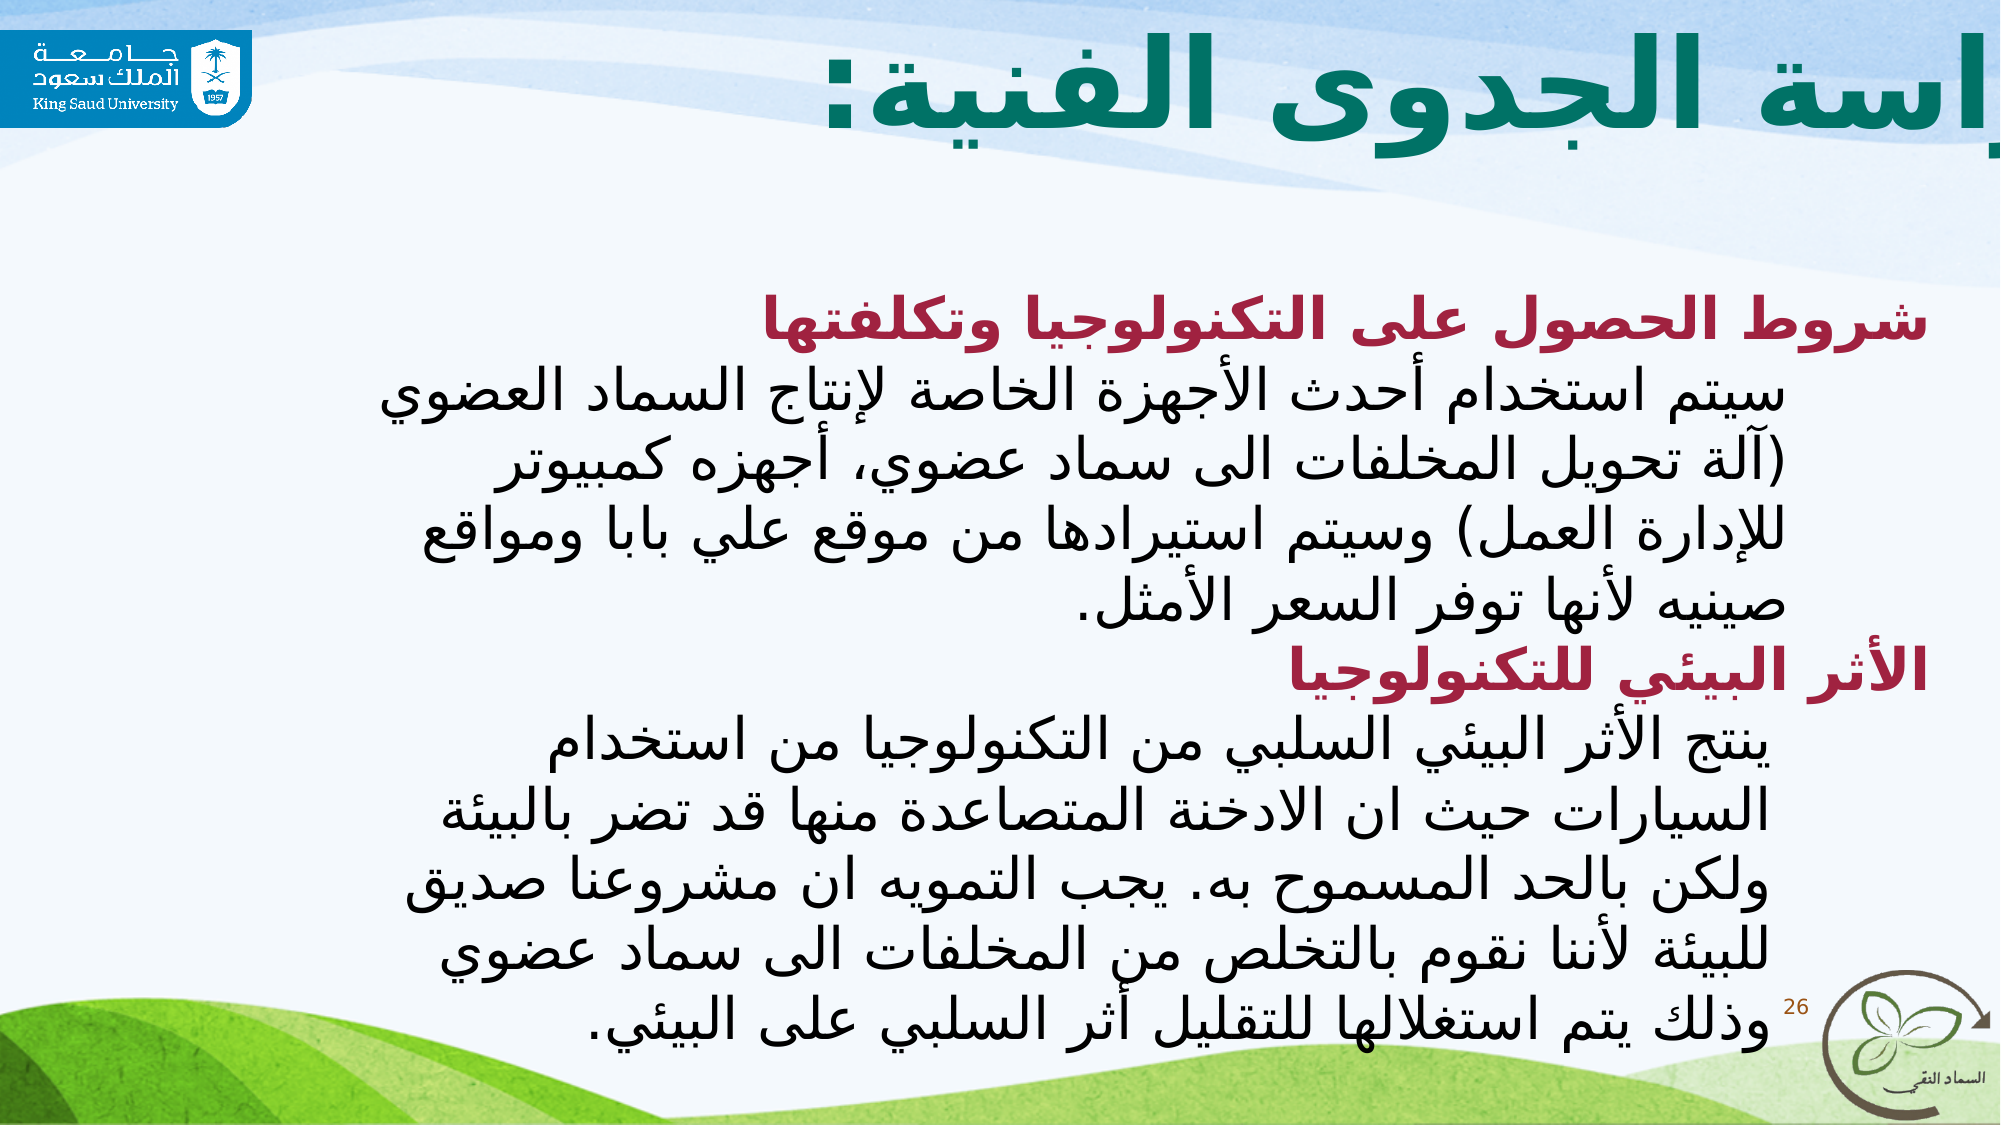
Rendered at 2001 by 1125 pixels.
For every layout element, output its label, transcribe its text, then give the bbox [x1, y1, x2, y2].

text_box شروط الحصول على التكنولوجيا وتكلفتها سيتم استخدام أحدث الأجهزة الخاصة لإنتاج السماد العضوي (آلة تحويل المخلفات الى سماد عضوي، أجهزه كمبيوتر للإدارة العمل) وسيتم استيرادها من موقع علي بابا ومواقع صينيه لأنها توفر السعر الأمثل. الأثر البيئي للتكنولوجيا ينتج الأثر البيئي السلبي من التكنولوجيا من استخدام السيارات حيث ان الادخنة المتصاعدة منها قد تضر بالبيئة ولكن بالحد المسموح به. يجب التمويه ان مشروعنا صديق للبيئة لأننا نقوم بالتخلص من المخلفات الى سماد عضوي وذلك يتم استغلالها للتقليل أثر السلبي على البيئي. [314, 274, 1946, 1059]
picture [192, 41, 239, 115]
picture [55, 75, 60, 86]
text_box ثالثا دراسة الجدوى الفنية: [800, 0, 2000, 161]
picture [0, 0, 2001, 1125]
